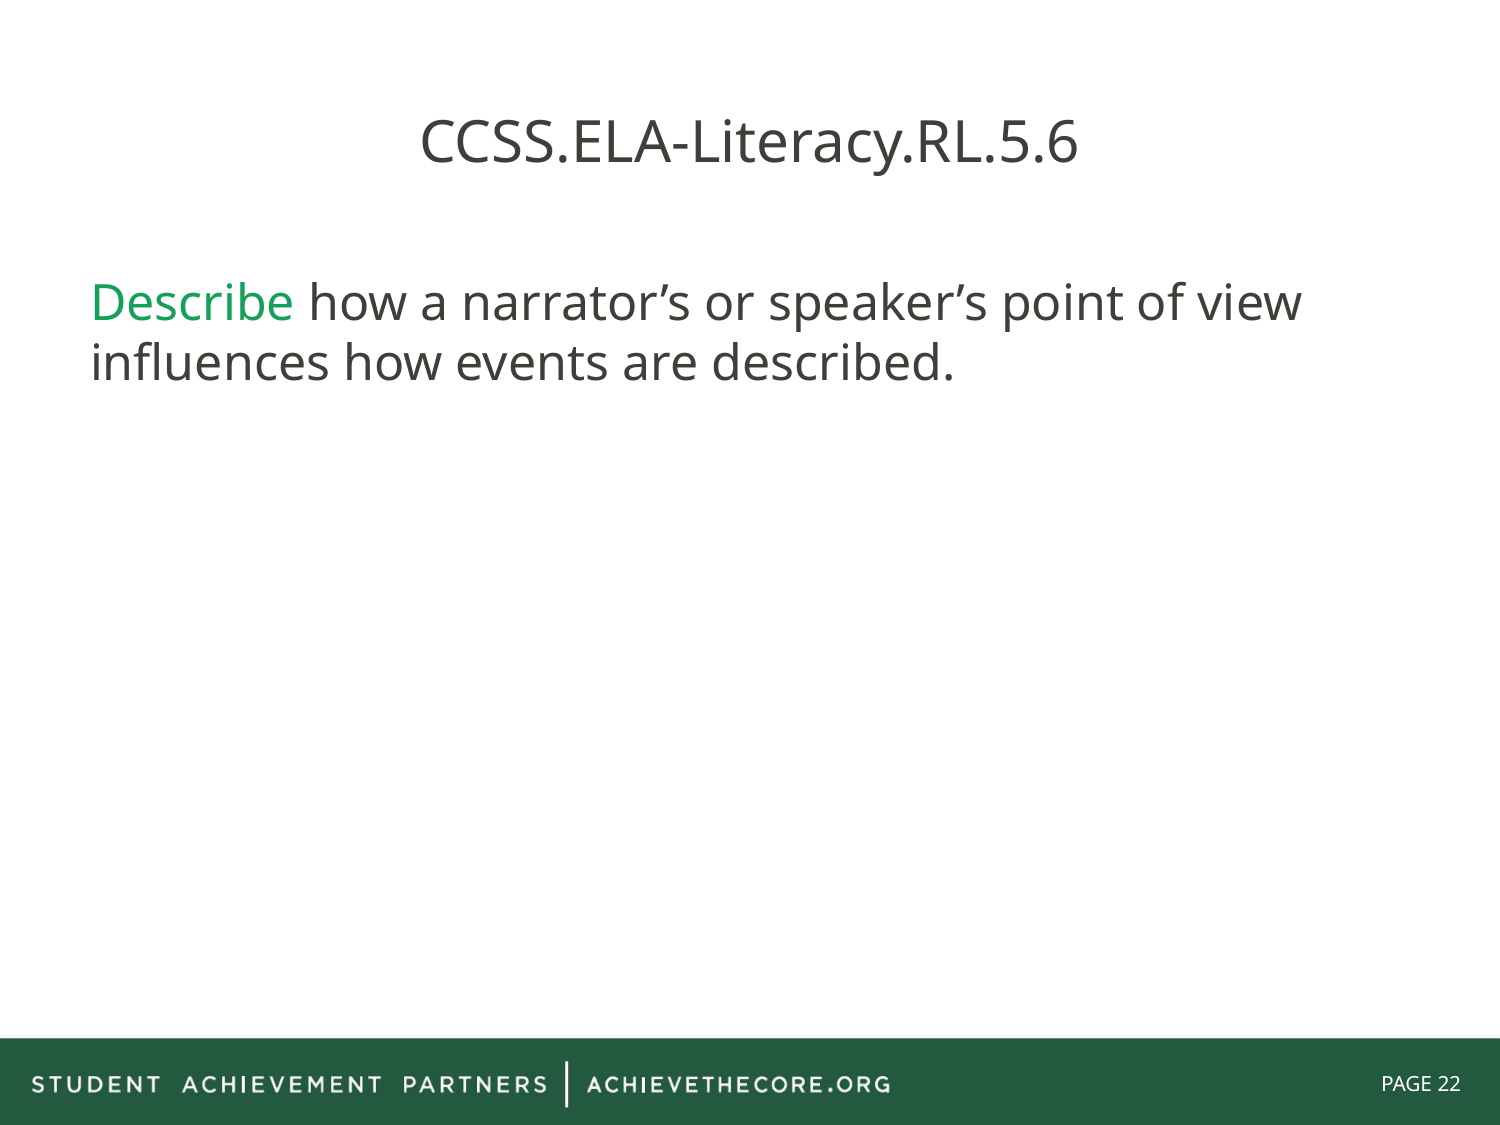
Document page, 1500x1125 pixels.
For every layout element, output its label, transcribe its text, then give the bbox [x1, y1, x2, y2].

title CCSS.ELA-Literacy.RL.5.6 [75, 45, 1425, 233]
list Describe how a narrator’s or speaker’s point of view influences how events are described. [75, 262, 1425, 1005]
